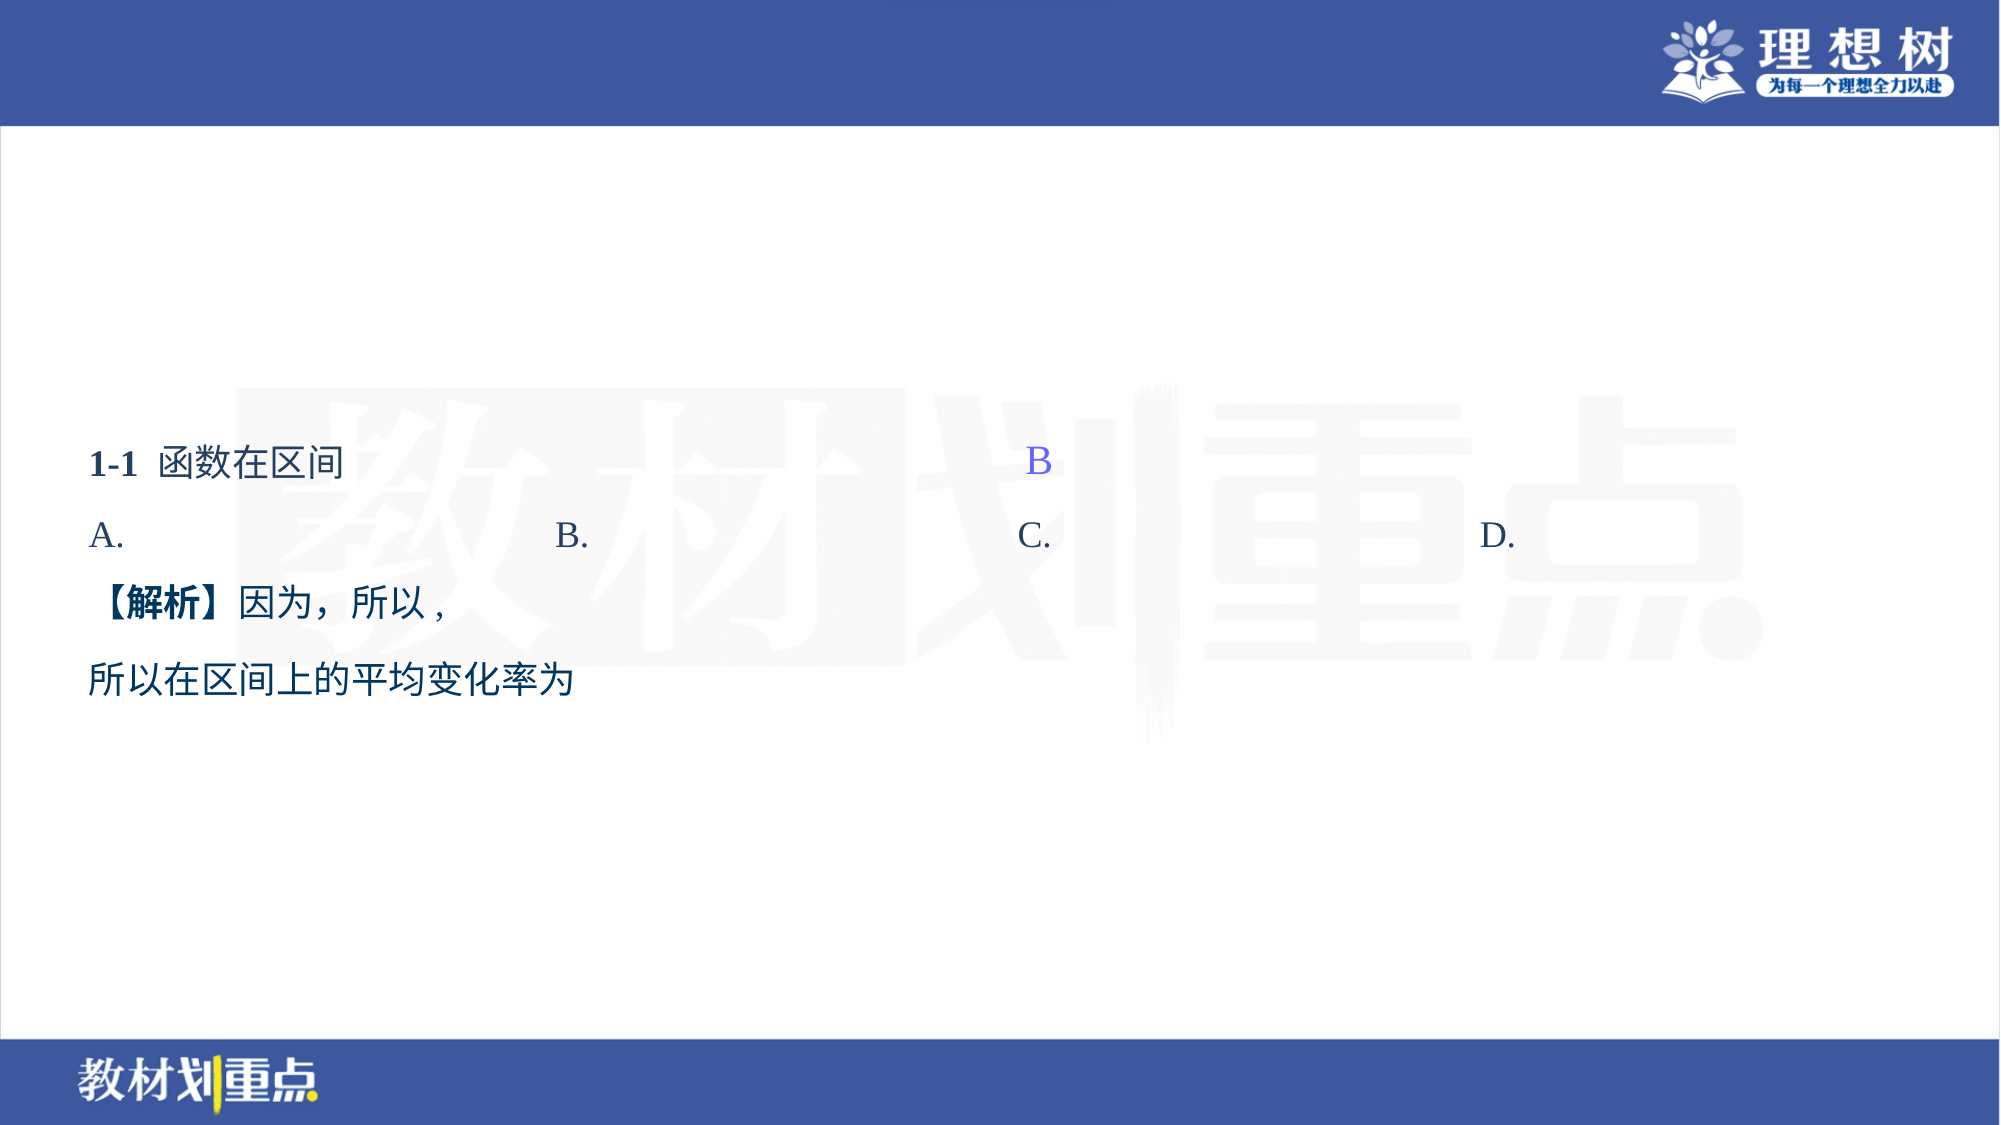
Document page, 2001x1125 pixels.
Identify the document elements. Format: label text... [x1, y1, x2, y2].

text_box B [1010, 430, 1069, 481]
picture [0, 0, 2000, 1125]
